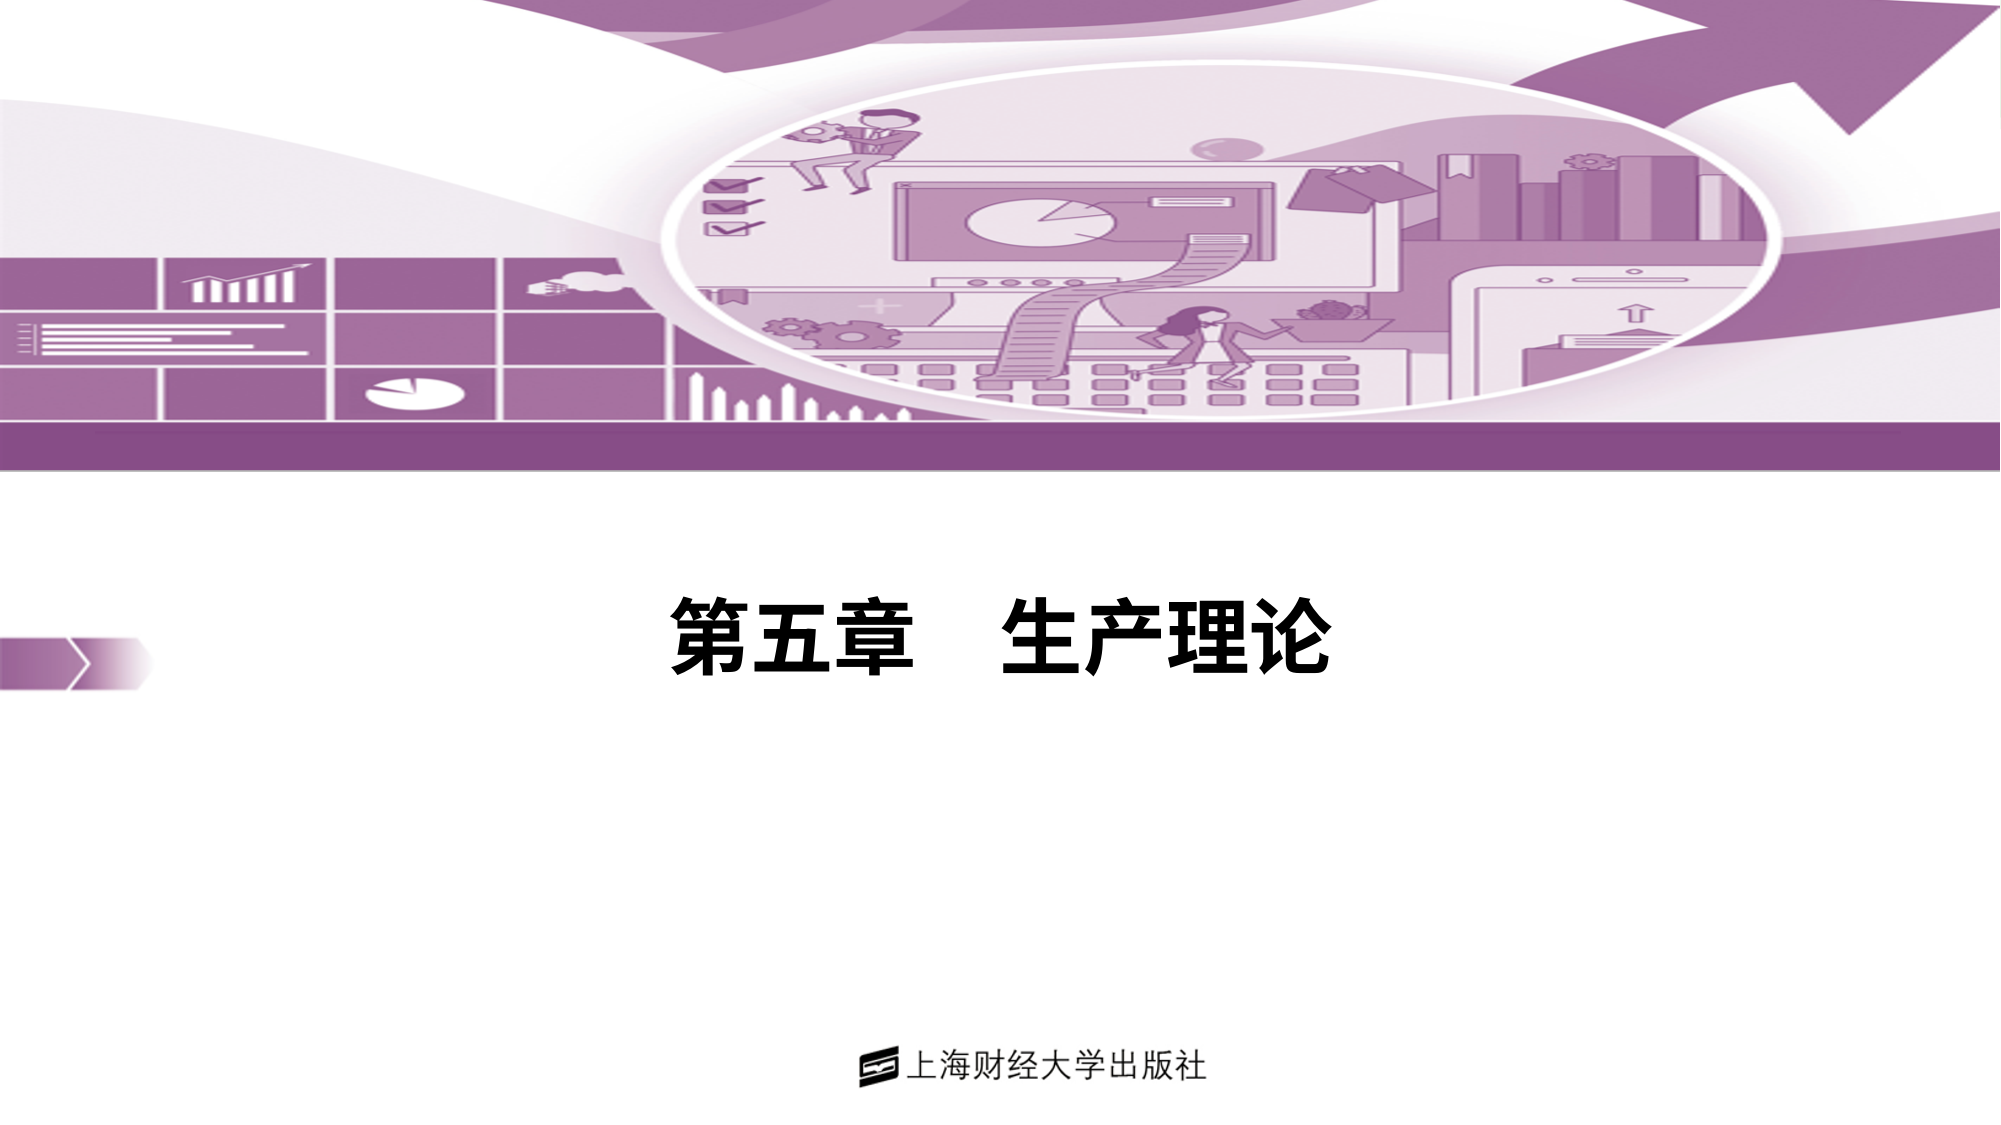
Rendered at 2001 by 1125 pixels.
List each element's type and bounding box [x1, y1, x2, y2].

list [0, 0, 2000, 1125]
